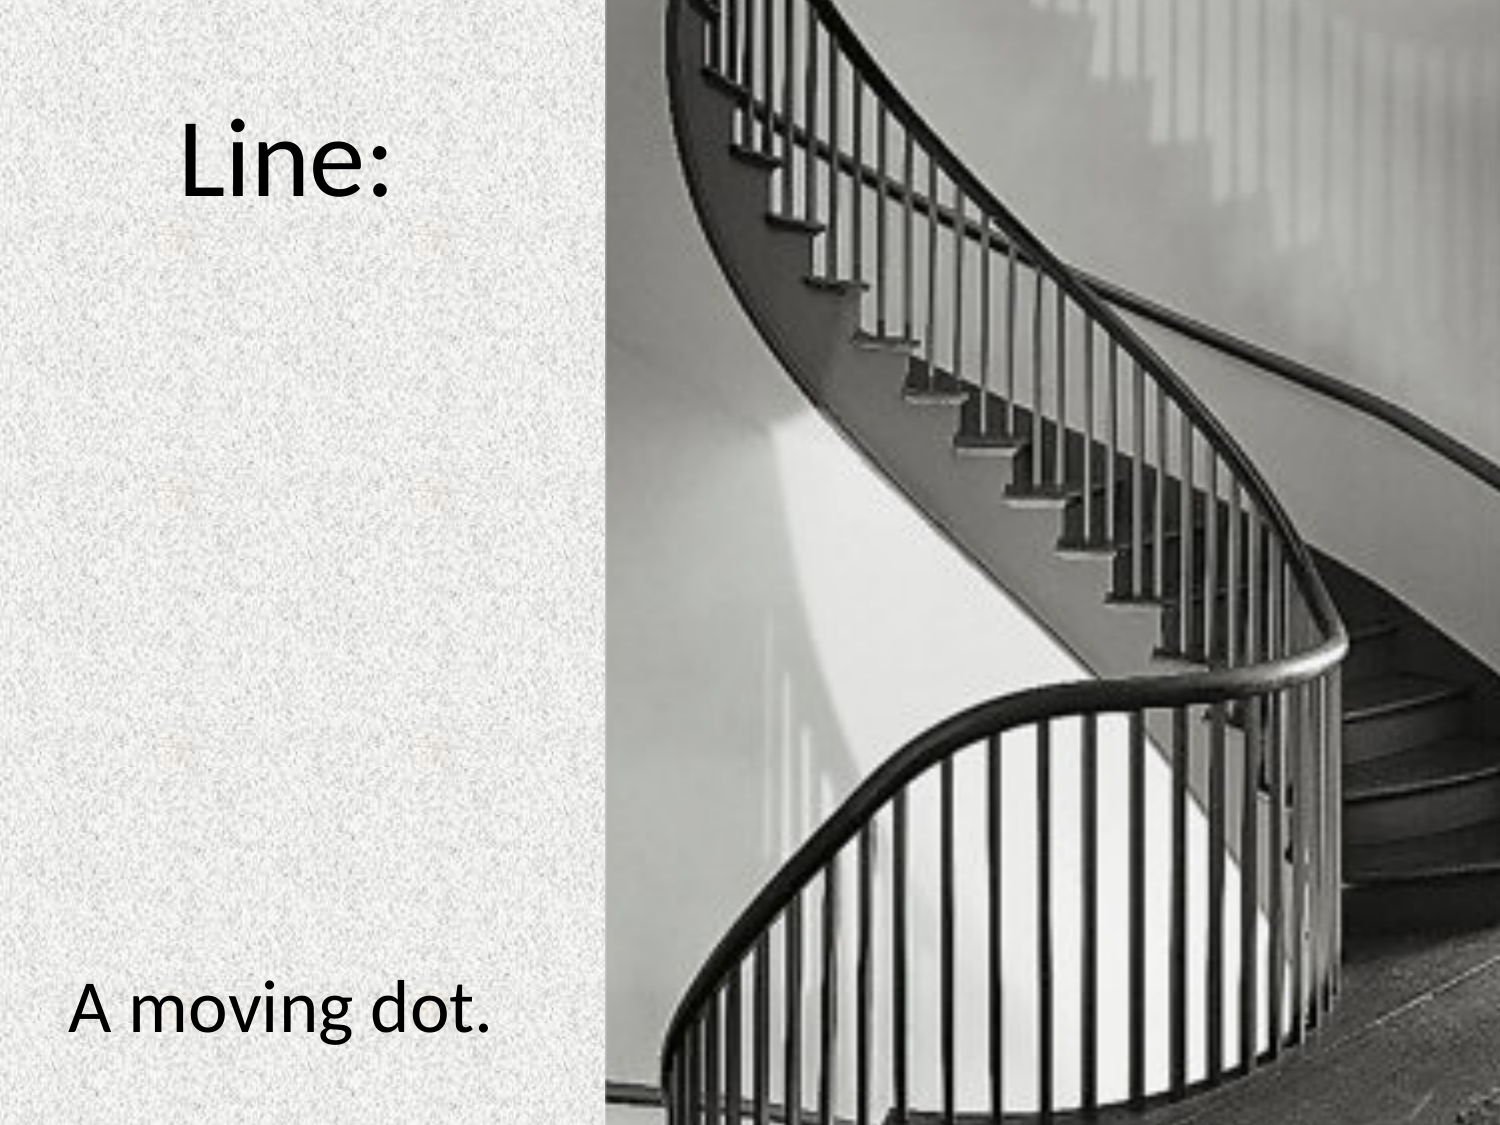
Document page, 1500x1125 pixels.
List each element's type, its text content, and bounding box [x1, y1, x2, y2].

title Line: [137, 62, 463, 241]
subtitle A moving dot. [24, 950, 538, 1075]
picture [0, 0, 1500, 1125]
